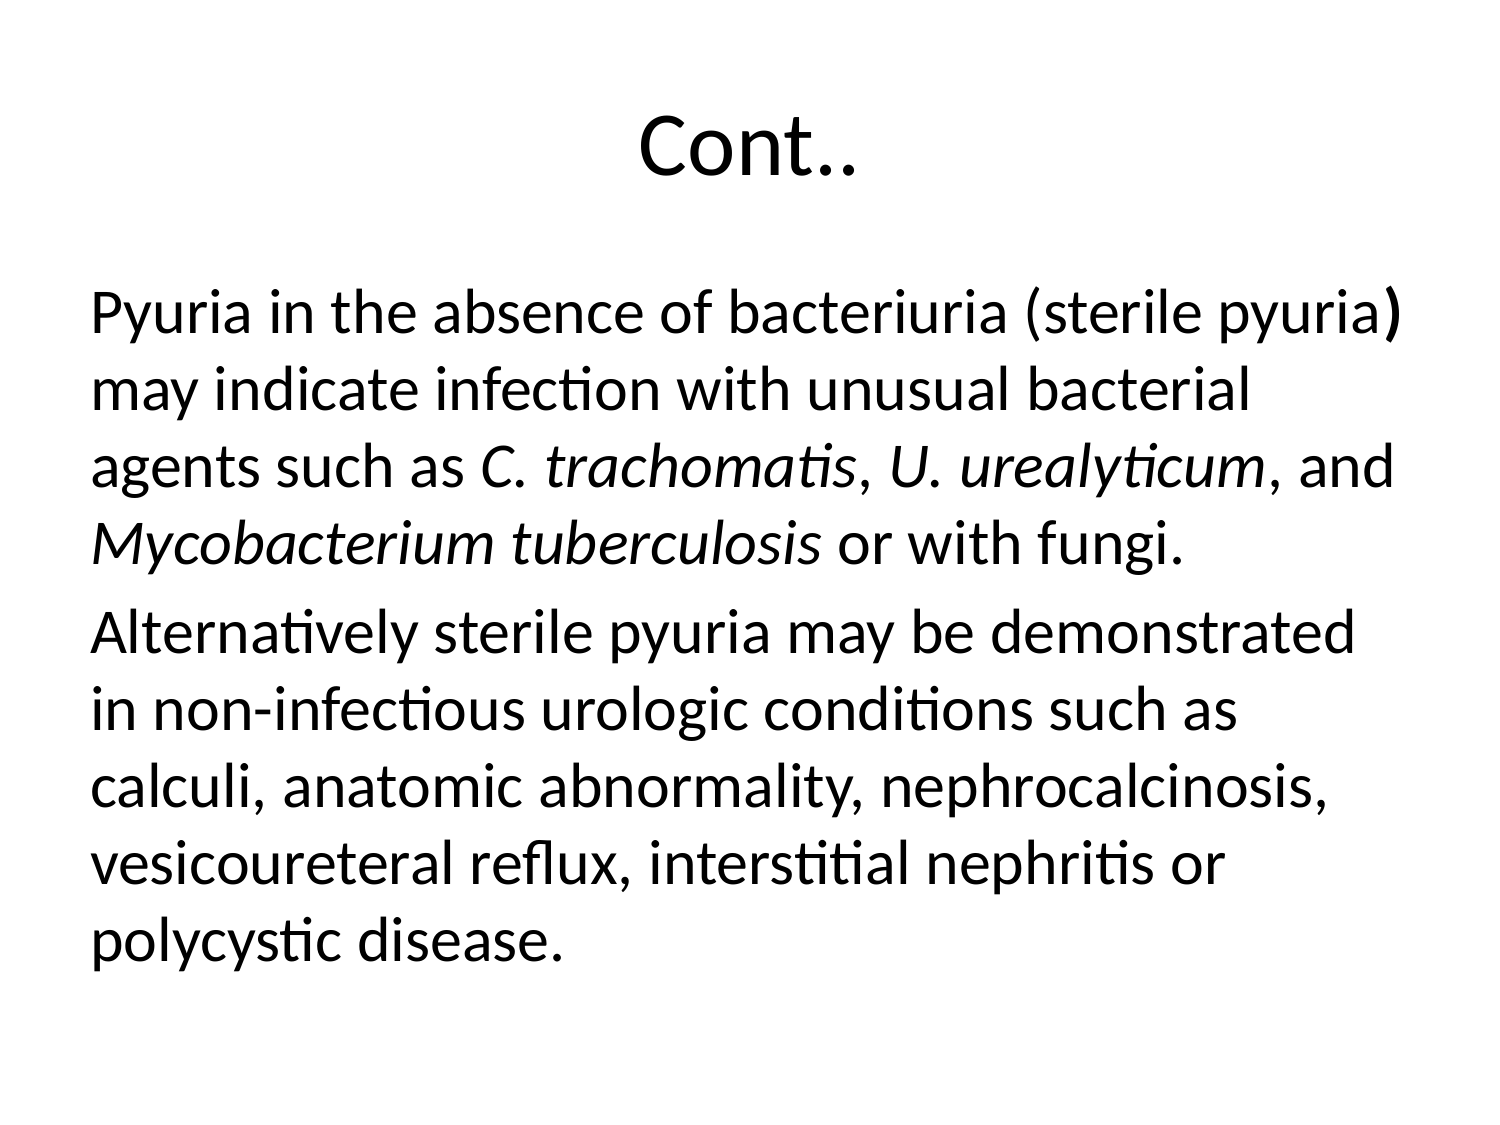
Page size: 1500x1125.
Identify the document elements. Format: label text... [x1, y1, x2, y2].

title Cont.. [75, 45, 1425, 233]
list Pyuria in the absence of bacteriuria (sterile pyuria) may indicate infection with unusual bacterial agents such as C. trachomatis, U. urealyticum, and Mycobacterium tuberculosis or with fungi. Alternatively sterile pyuria may be demonstrated in non-infectious urologic conditions such as calculi, anatomic abnormality, nephrocalcinosis, vesicoureteral reflux, interstitial nephritis or polycystic disease. [75, 262, 1425, 1005]
